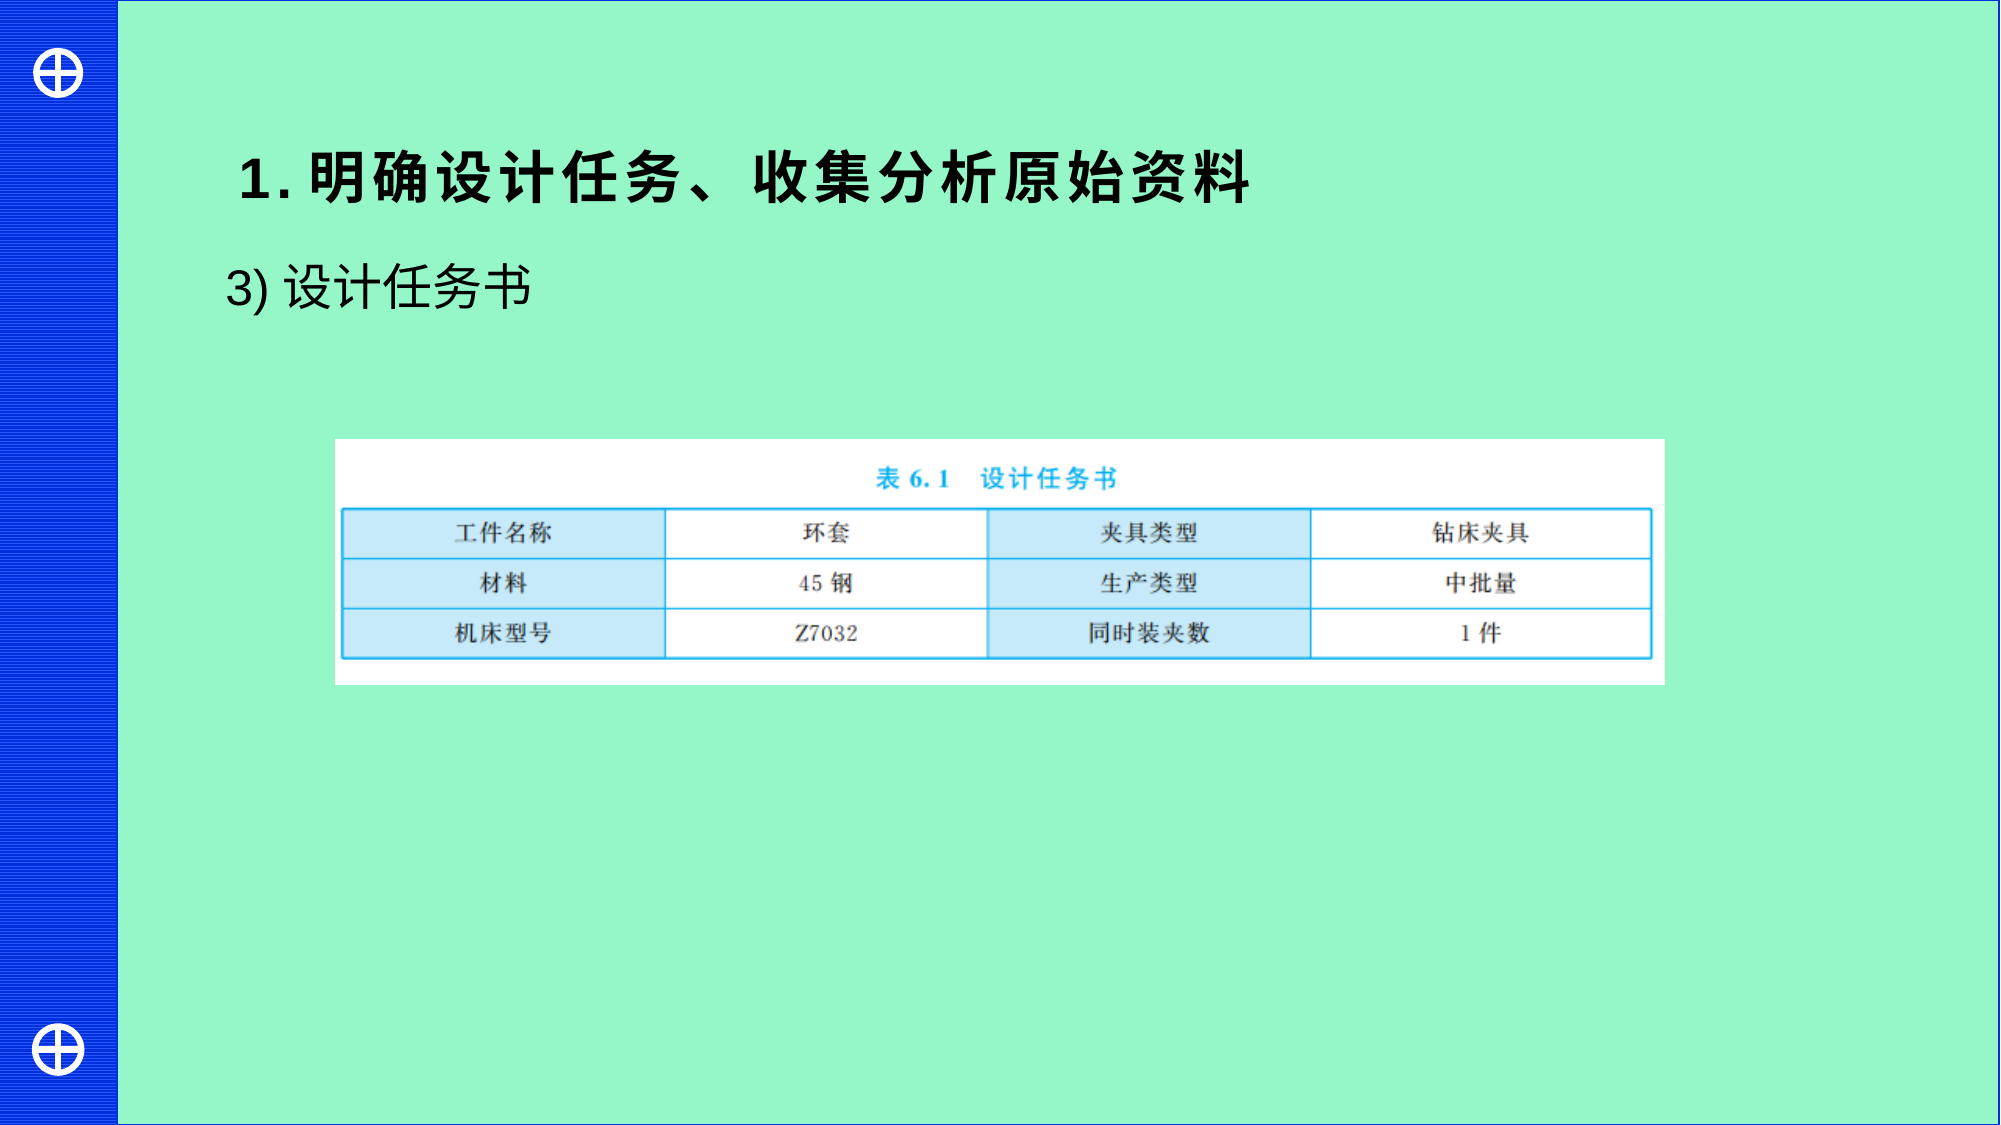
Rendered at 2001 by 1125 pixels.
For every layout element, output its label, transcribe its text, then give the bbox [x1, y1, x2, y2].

text_box 1.明确设计任务、收集分析原始资料 [135, 96, 1423, 217]
text_box 3)设计任务书 [135, 217, 1843, 413]
picture [334, 439, 1665, 686]
